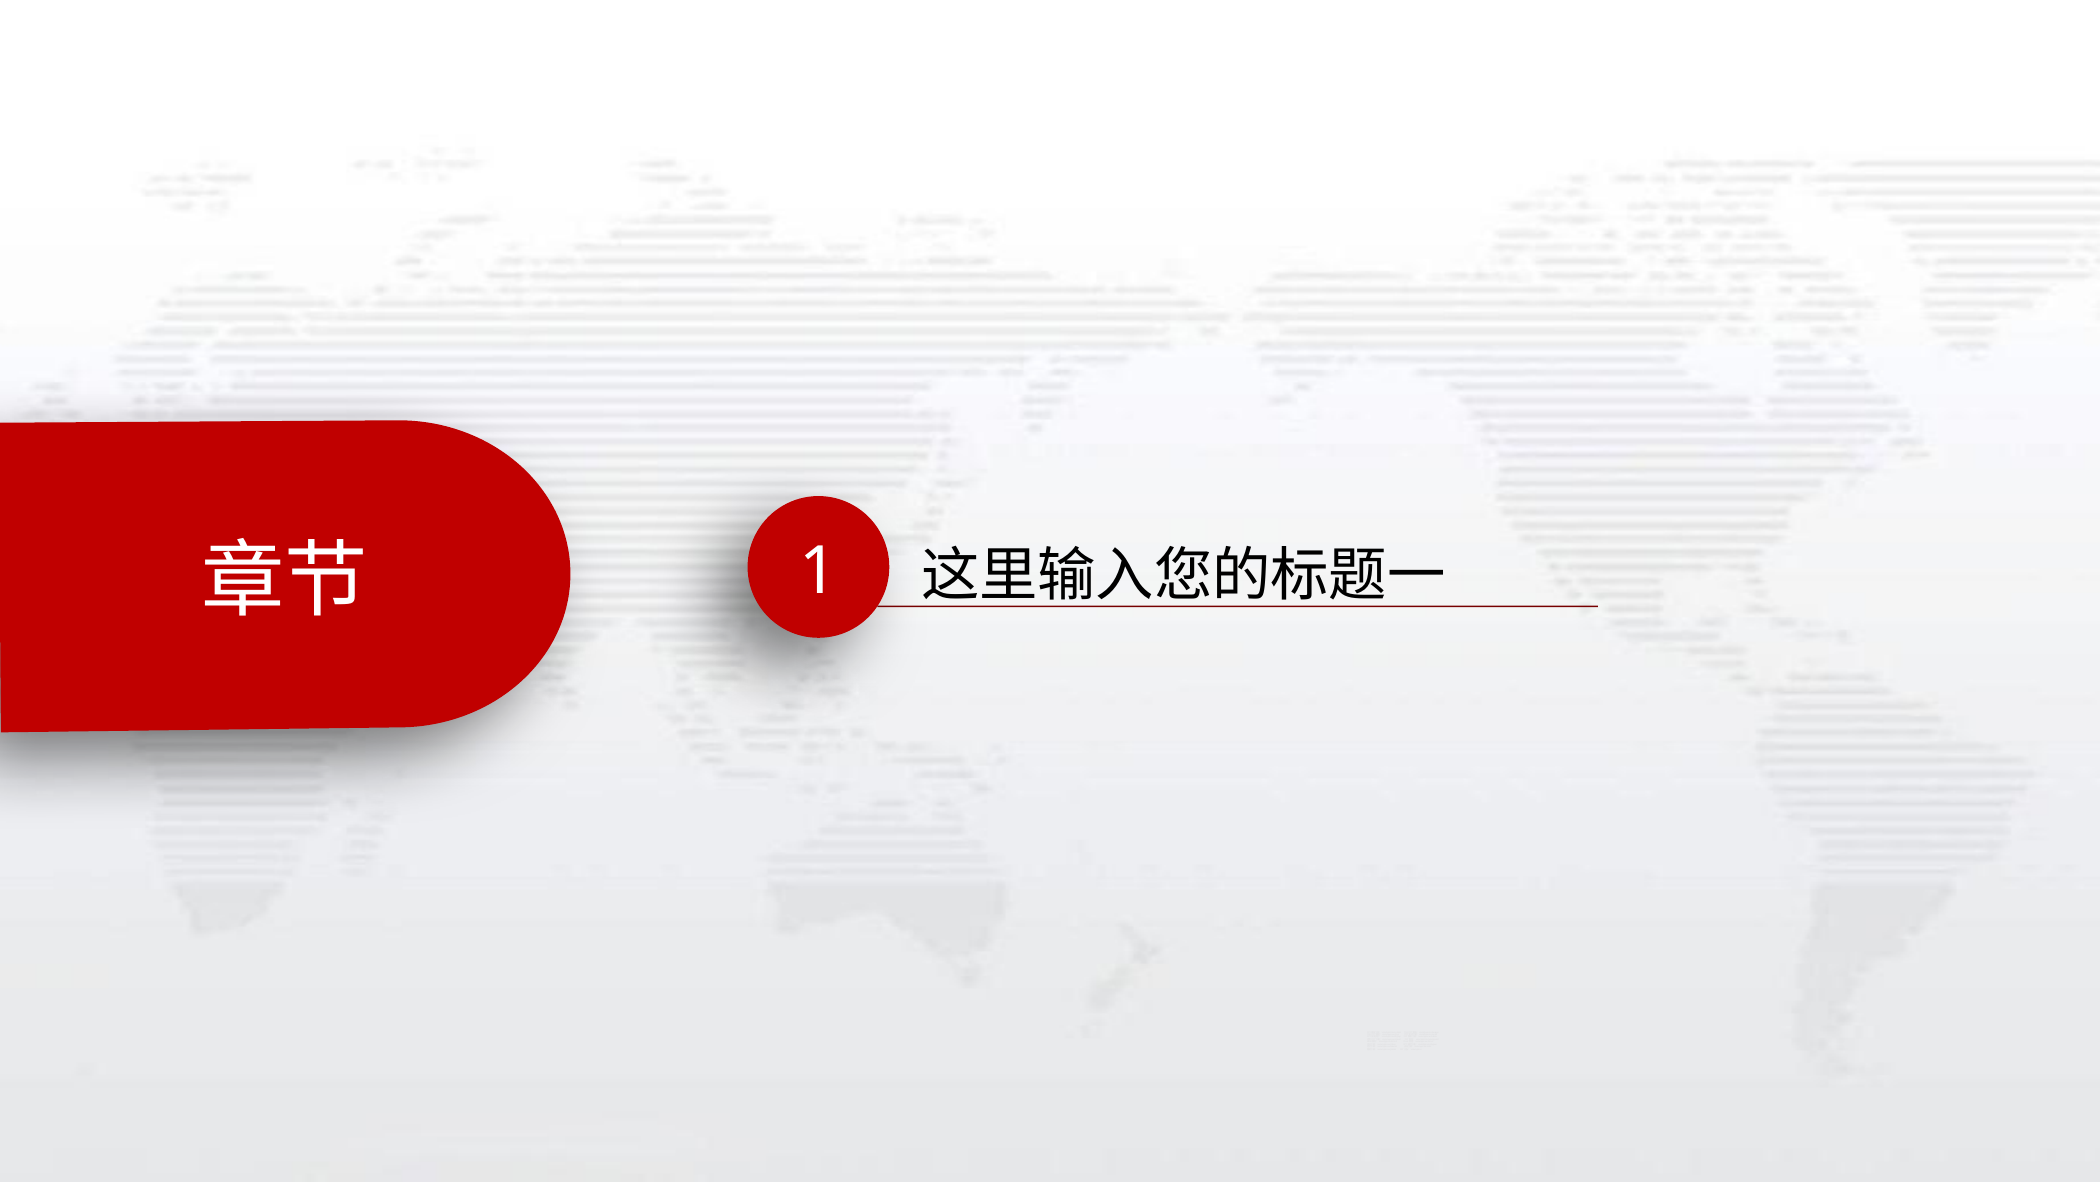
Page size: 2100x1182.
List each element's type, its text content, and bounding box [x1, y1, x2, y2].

text_box 1 [745, 493, 892, 640]
text_box 章节 [0, 418, 573, 735]
picture [0, 0, 2100, 1182]
text_box 这里输入您的标题一 [903, 528, 1464, 606]
text_box 这里输入您的标题一 [903, 607, 1464, 617]
